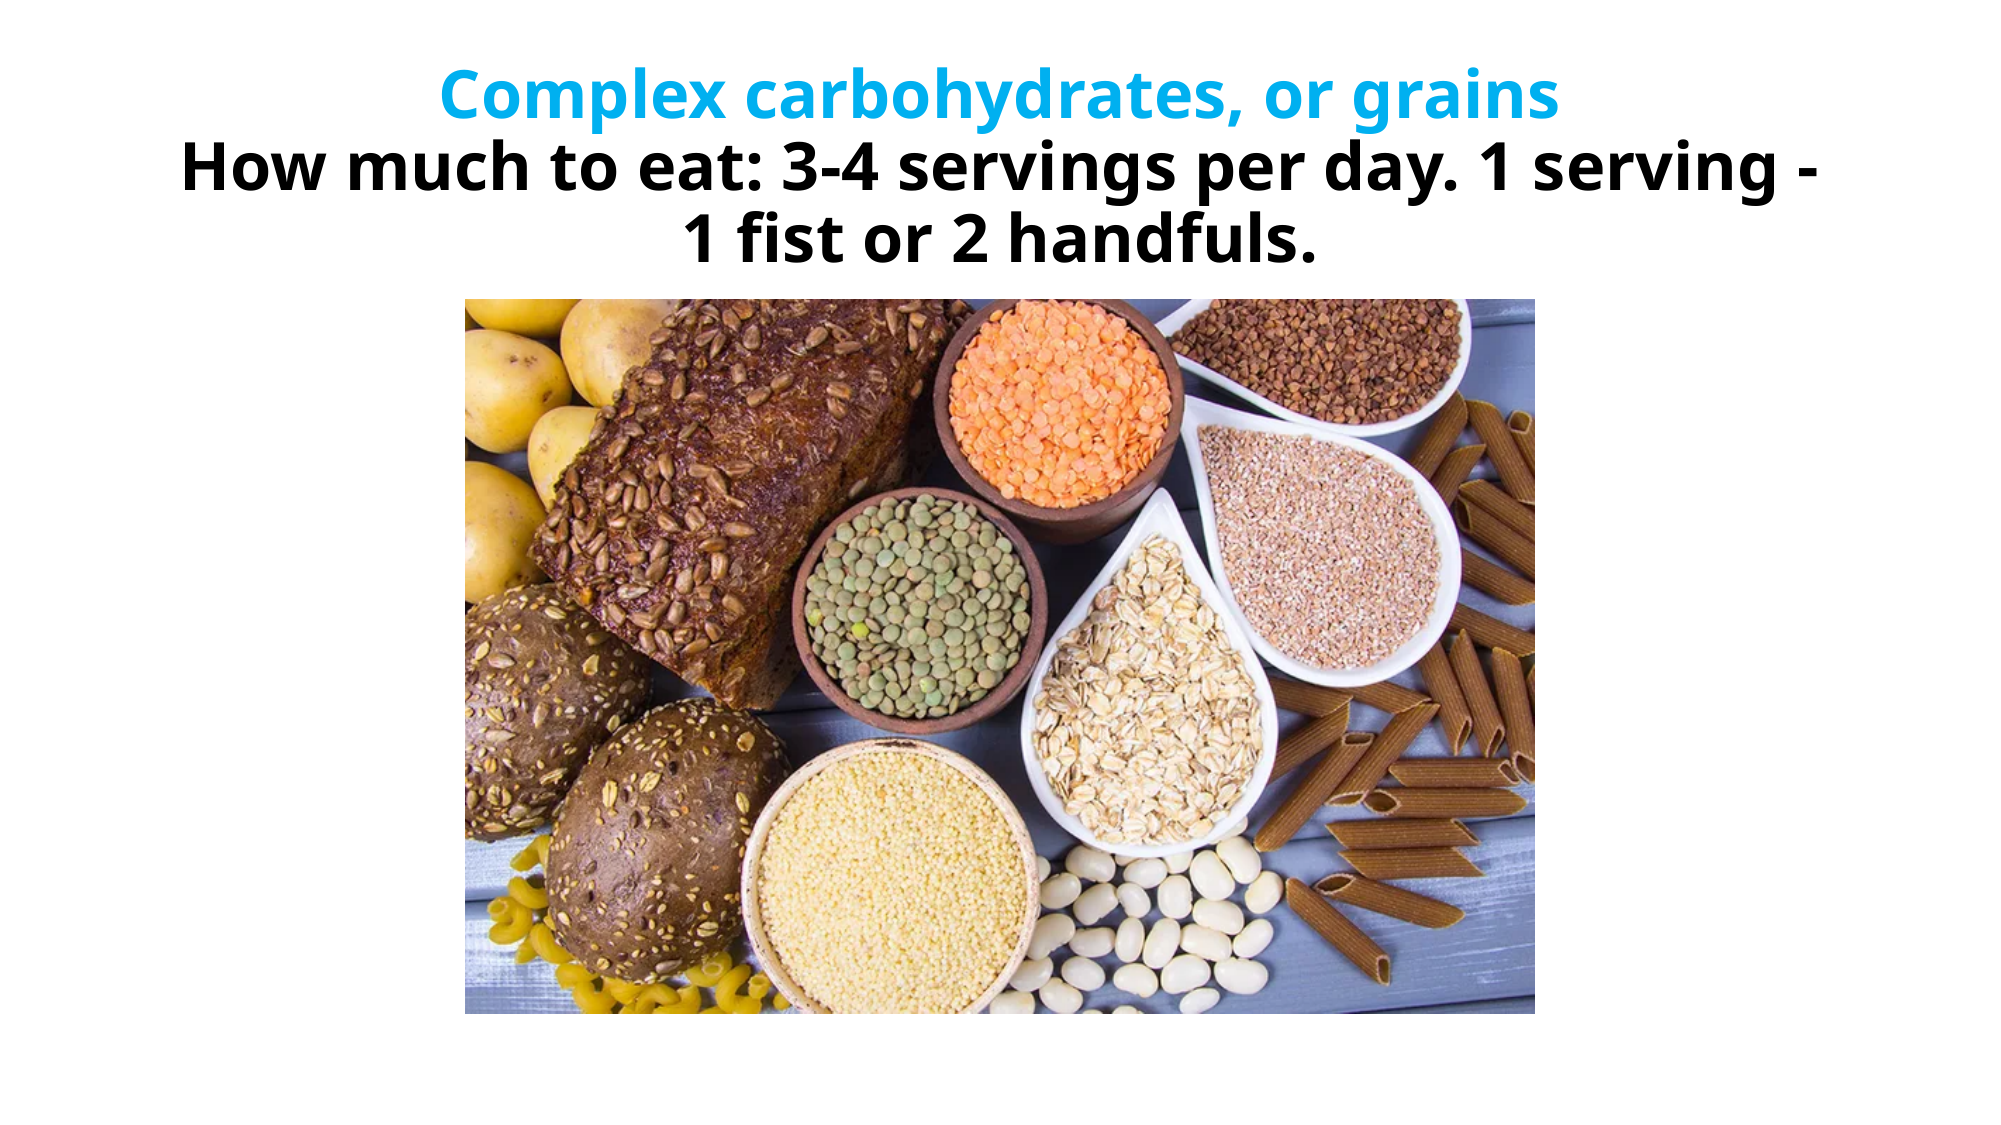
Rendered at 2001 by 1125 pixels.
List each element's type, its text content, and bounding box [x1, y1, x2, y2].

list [464, 299, 1535, 1014]
title Complex carbohydrates, or grains How much to eat: 3-4 servings per day. 1 serving - 1 fist or 2 handfuls. [137, 59, 1863, 278]
